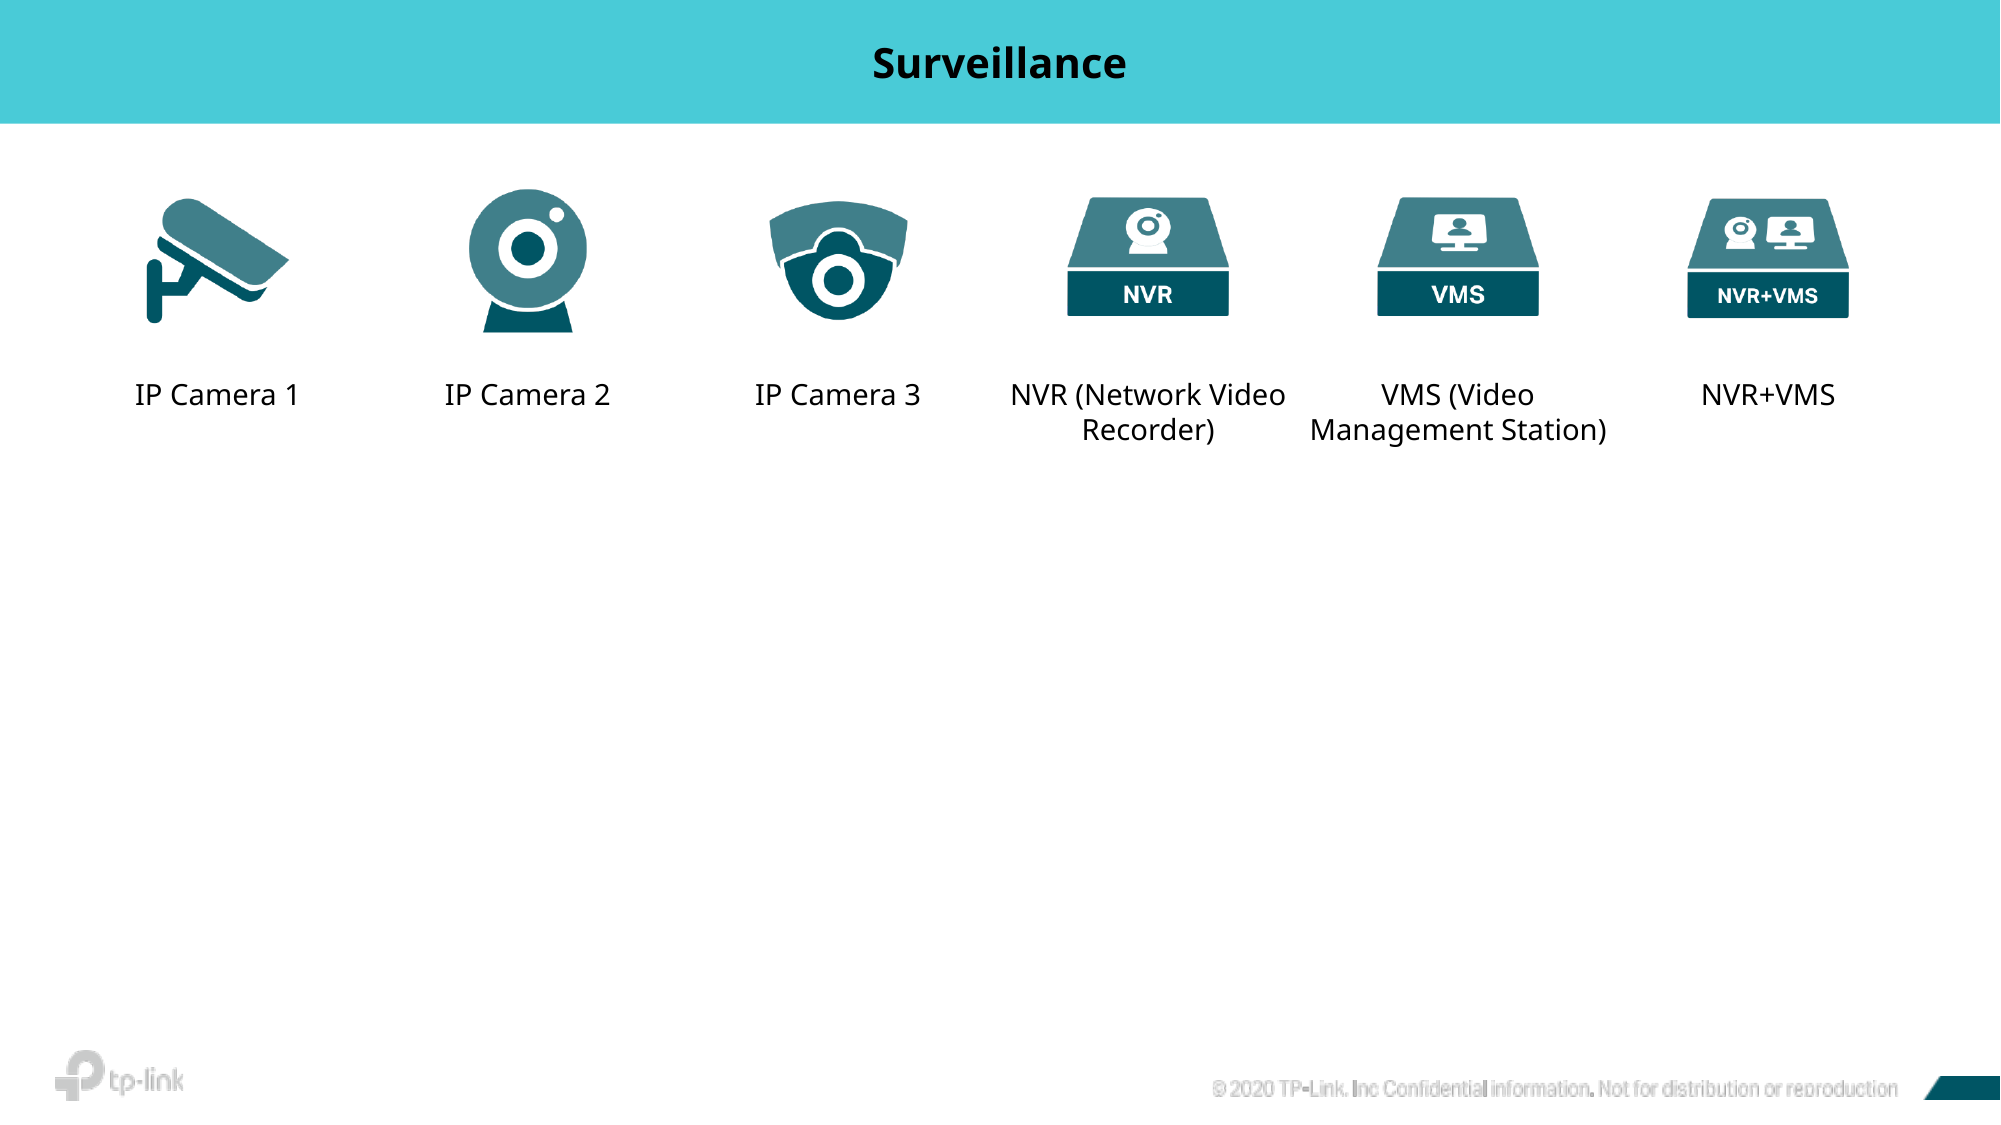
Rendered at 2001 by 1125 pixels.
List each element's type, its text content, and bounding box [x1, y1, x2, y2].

text_box VMS (Video Management Station) [1286, 368, 1630, 454]
text_box Surveillance [857, 29, 1143, 94]
picture [1059, 170, 1237, 349]
text_box NVR+VMS [1631, 368, 1906, 419]
slide_number [1873, 1058, 1992, 1119]
picture [1679, 170, 1857, 349]
text_box IP Camera 3 [734, 368, 942, 419]
picture [129, 170, 307, 349]
picture [749, 170, 927, 349]
text_box IP Camera 1 [114, 368, 322, 419]
text_box IP Camera 2 [424, 368, 632, 419]
text_box NVR (Network Video Recorder) [976, 368, 1286, 454]
picture [439, 170, 617, 349]
text_box [0, 0, 2000, 125]
picture [1369, 170, 1547, 349]
